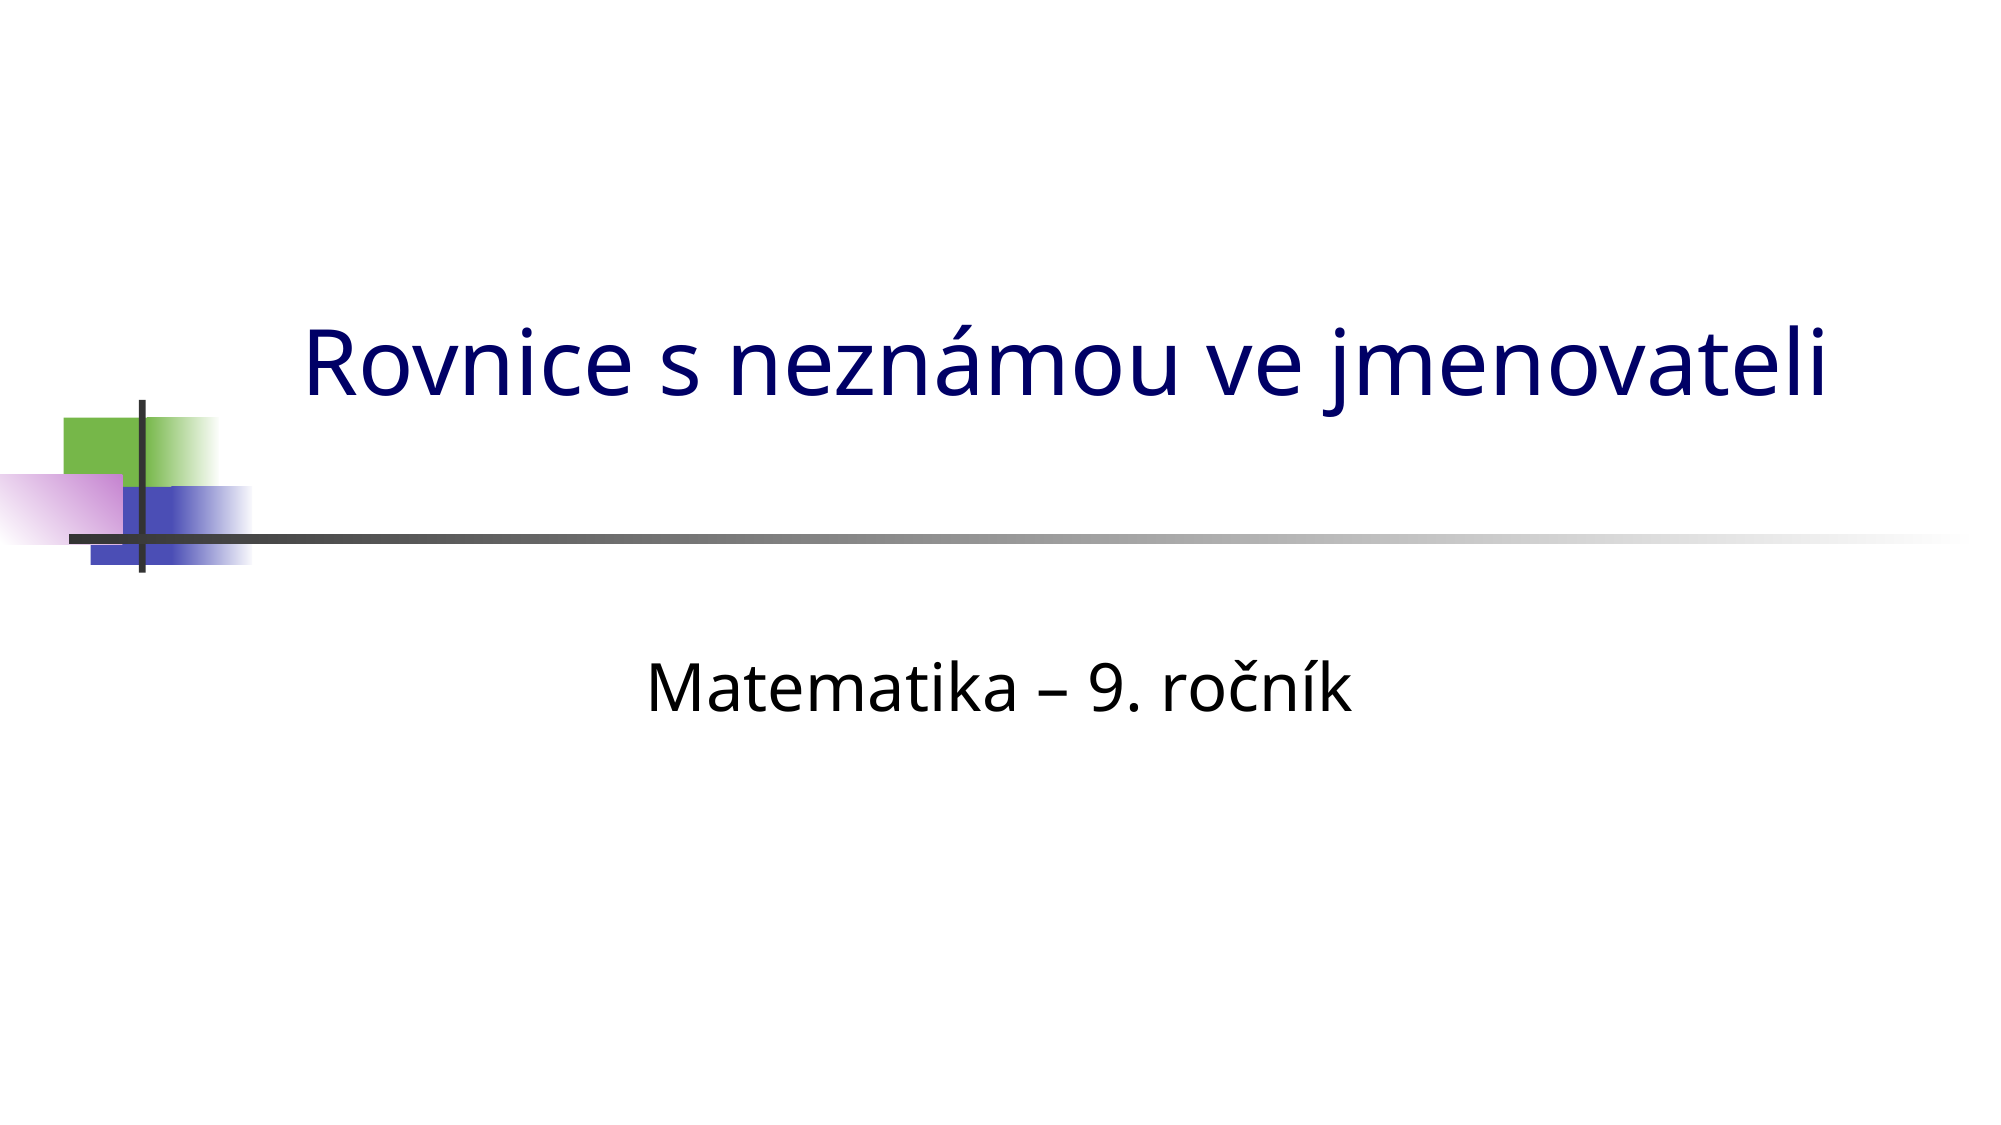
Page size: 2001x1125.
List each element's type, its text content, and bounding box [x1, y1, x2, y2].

title Rovnice s neznámou ve jmenovateli [216, 274, 1917, 421]
subtitle Matematika – 9. ročník [299, 637, 1701, 926]
